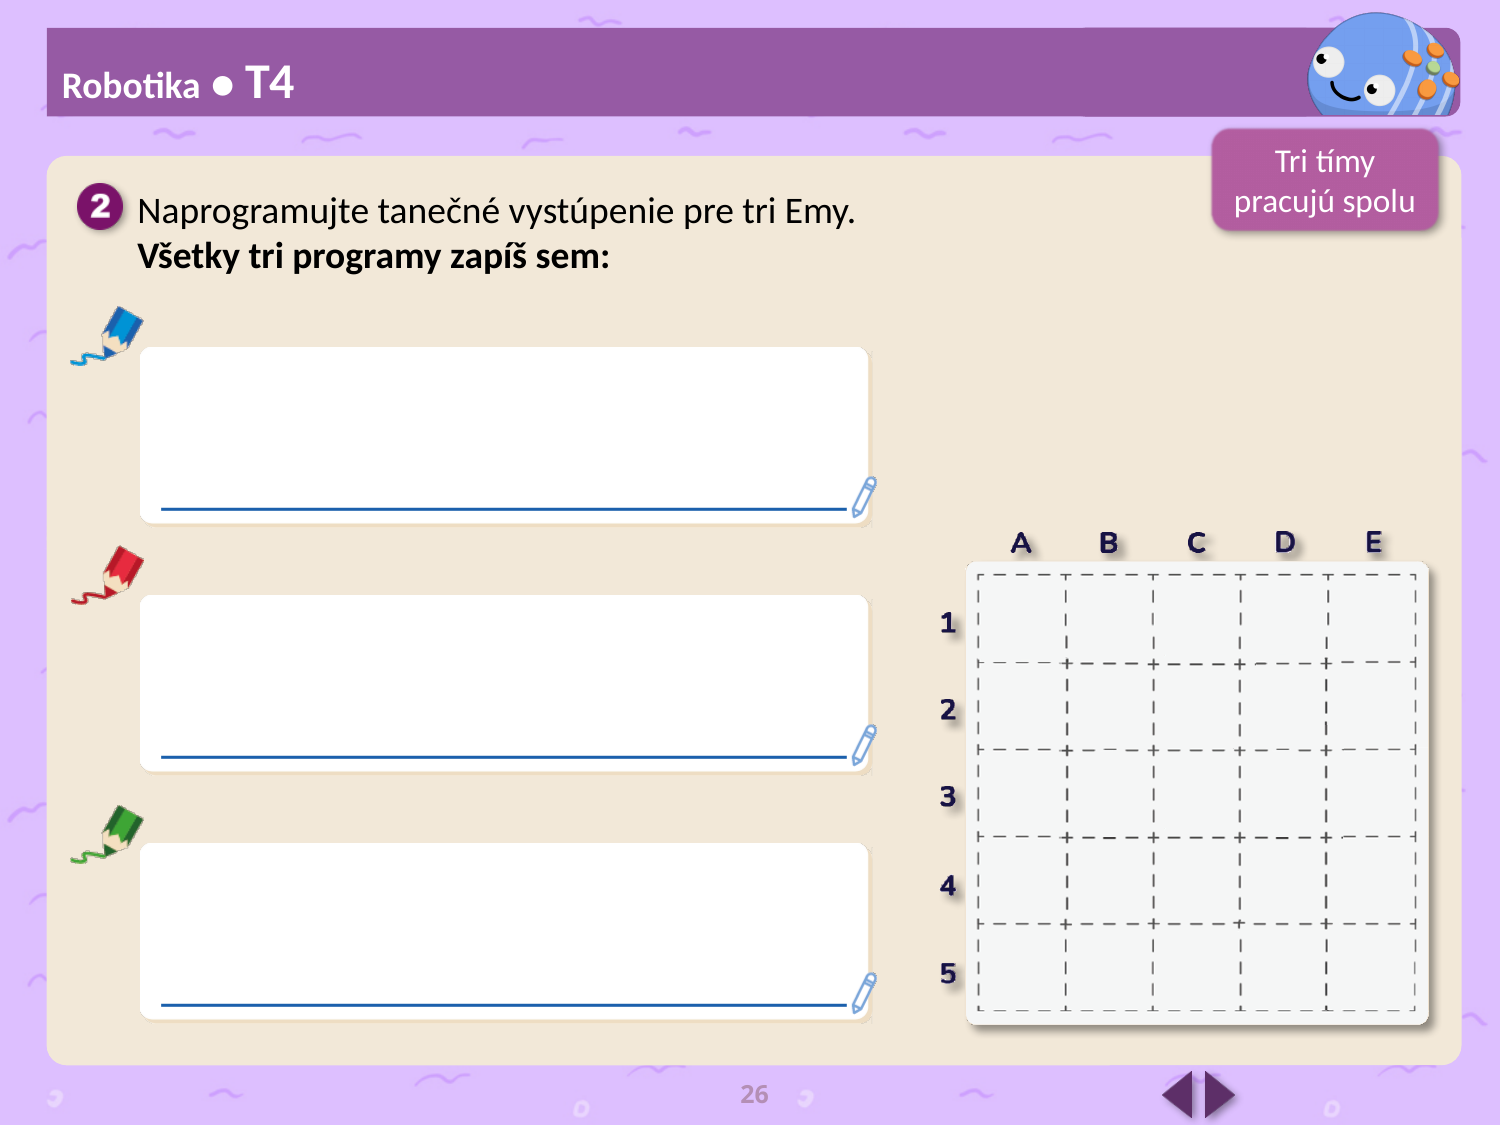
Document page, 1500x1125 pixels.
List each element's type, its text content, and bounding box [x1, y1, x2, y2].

text_box [45, 154, 1463, 1067]
picture [0, 0, 1500, 1125]
picture [77, 183, 123, 230]
picture [70, 805, 877, 1024]
picture [939, 531, 1429, 1025]
text_box Tri tímy pracujú spolu [1212, 129, 1438, 231]
picture [71, 545, 877, 776]
slide_number 26 [718, 1065, 792, 1125]
text_box Naprogramujte tanečné vystúpenie pre tri Emy. Všetky tri programy zapíš sem: [122, 178, 1140, 284]
picture [70, 306, 877, 528]
title Robotika ● T4 [46, 27, 1307, 117]
